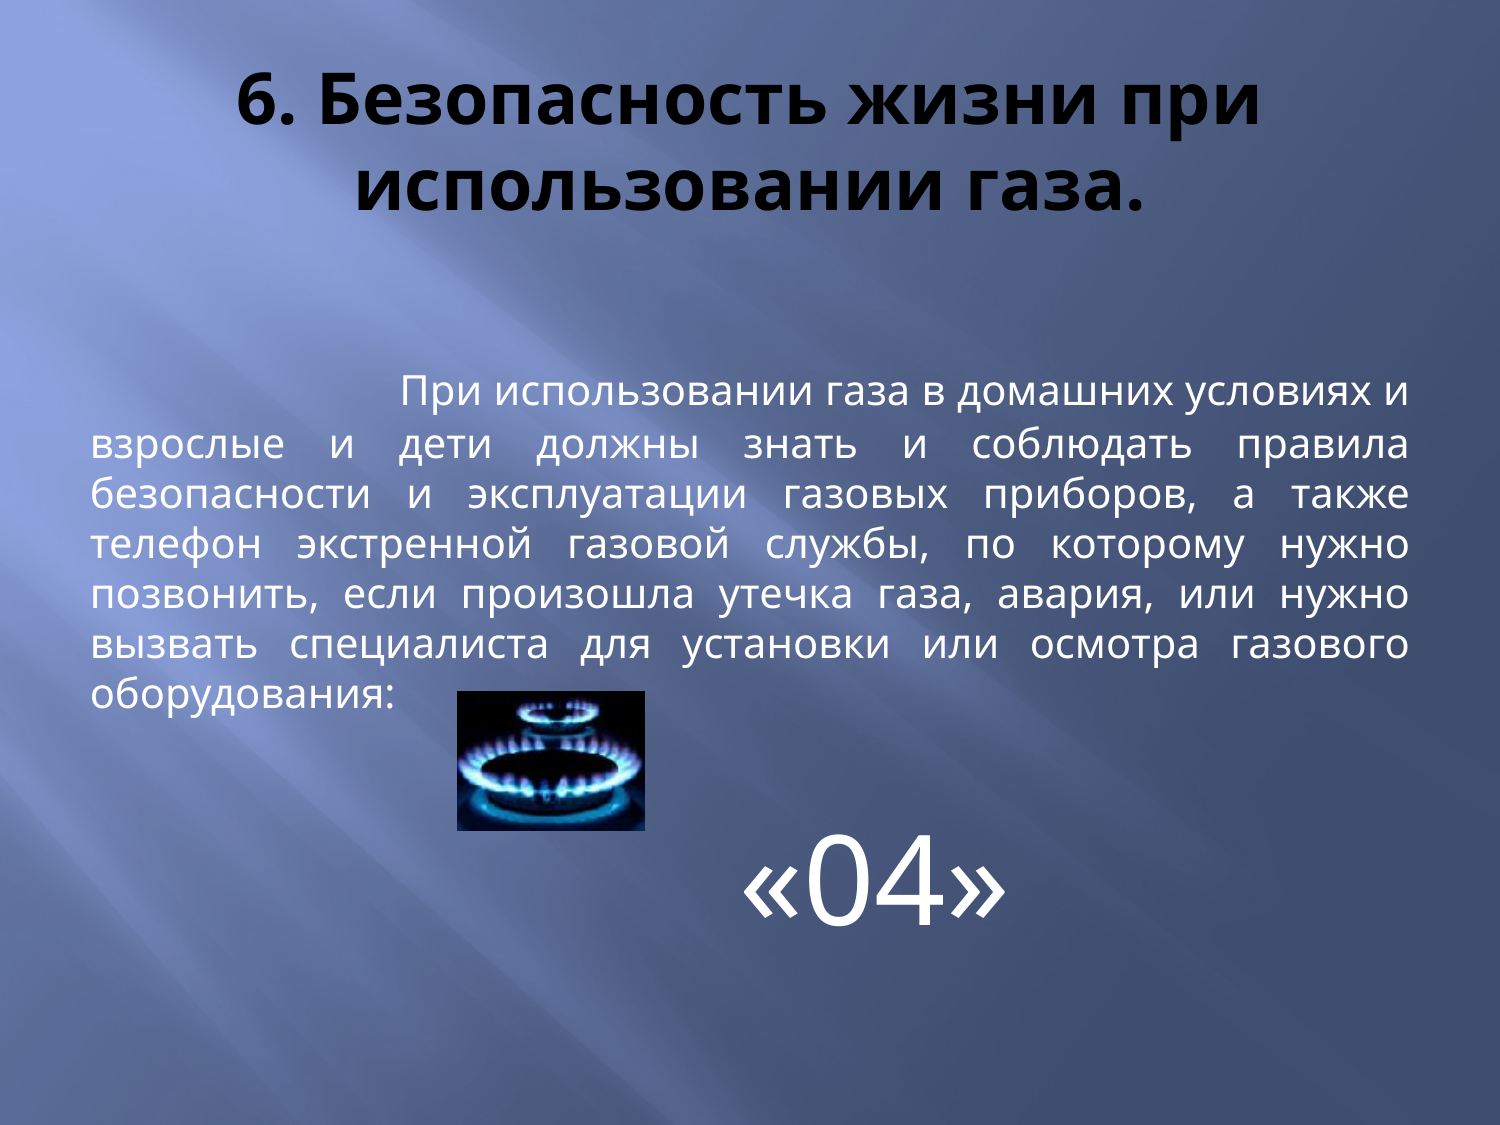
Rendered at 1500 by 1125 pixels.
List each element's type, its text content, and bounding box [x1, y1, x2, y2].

list При использовании газа в домашних условиях и взрослые и дети должны знать и соблюдать правила безопасности и эксплуатации газовых приборов, а также телефон экстренной газовой службы, по которому нужно позвонить, если произошла утечка газа, авария, или нужно вызвать специалиста для установки или осмотра газового оборудования: «04» [75, 339, 1425, 1035]
picture [456, 691, 645, 831]
title 6. Безопасность жизни при использовании газа. [75, 45, 1425, 233]
